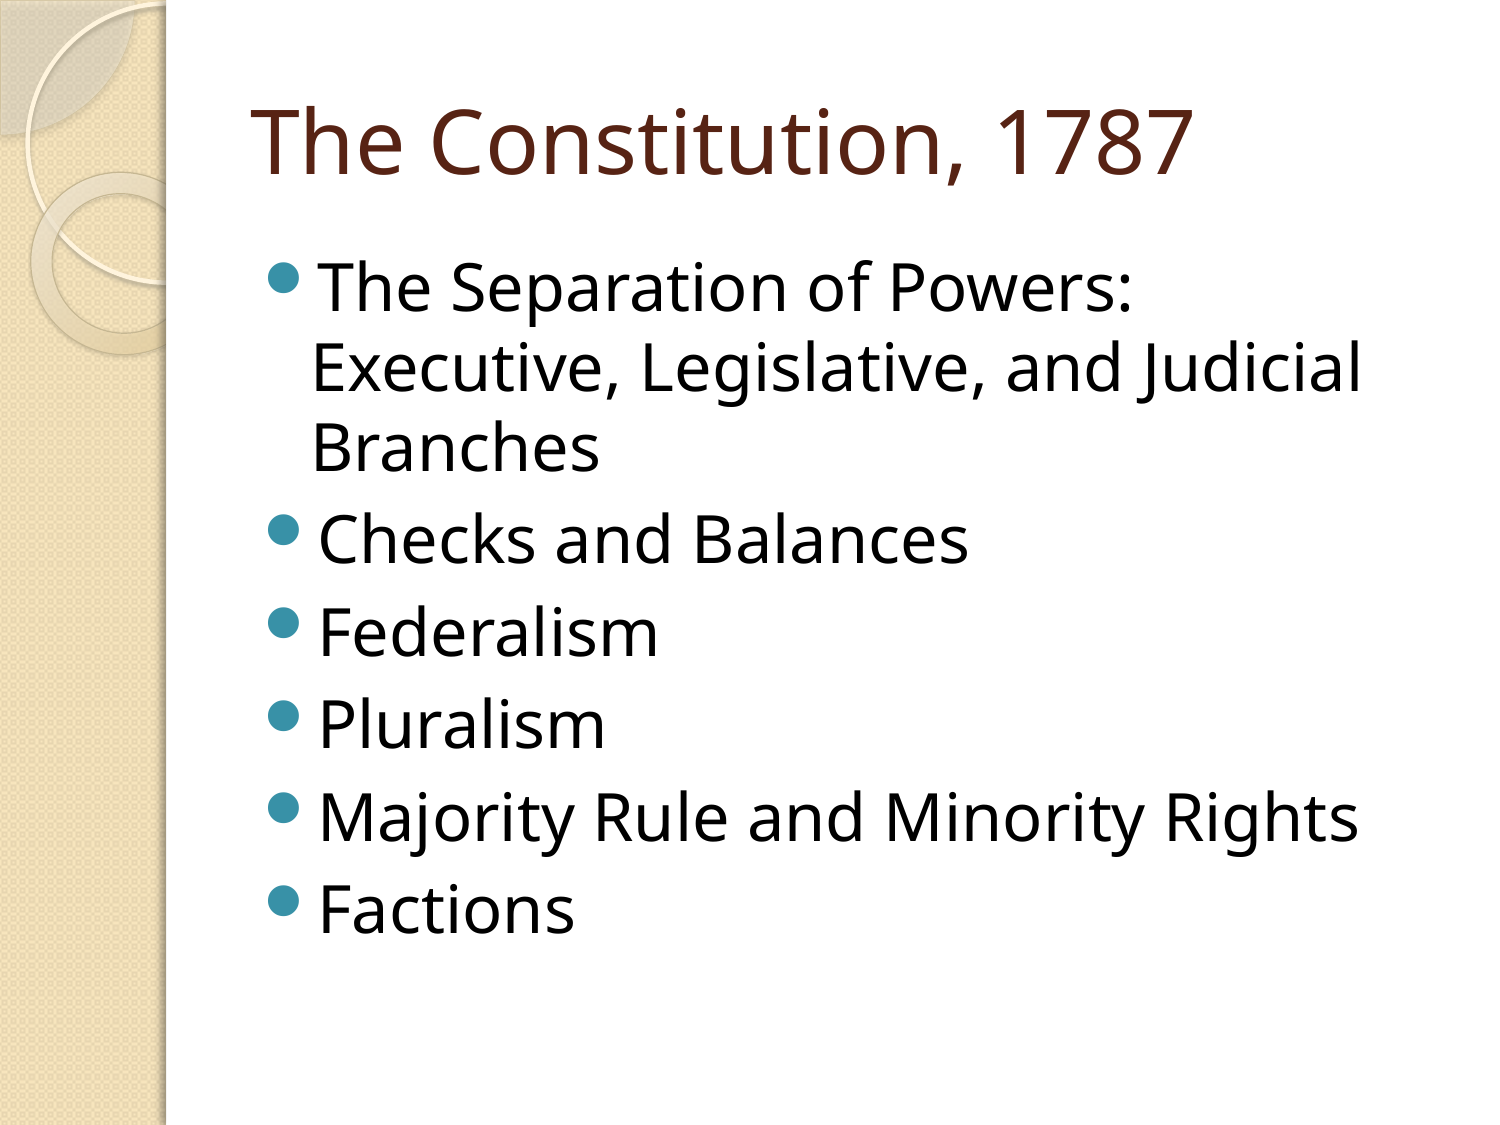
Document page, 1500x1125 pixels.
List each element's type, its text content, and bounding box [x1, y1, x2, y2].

title The Constitution, 1787 [235, 45, 1466, 233]
list The Separation of Powers: Executive, Legislative, and Judicial Branches Checks and Balances Federalism Pluralism Majority Rule and Minority Rights Factions [235, 237, 1466, 1025]
